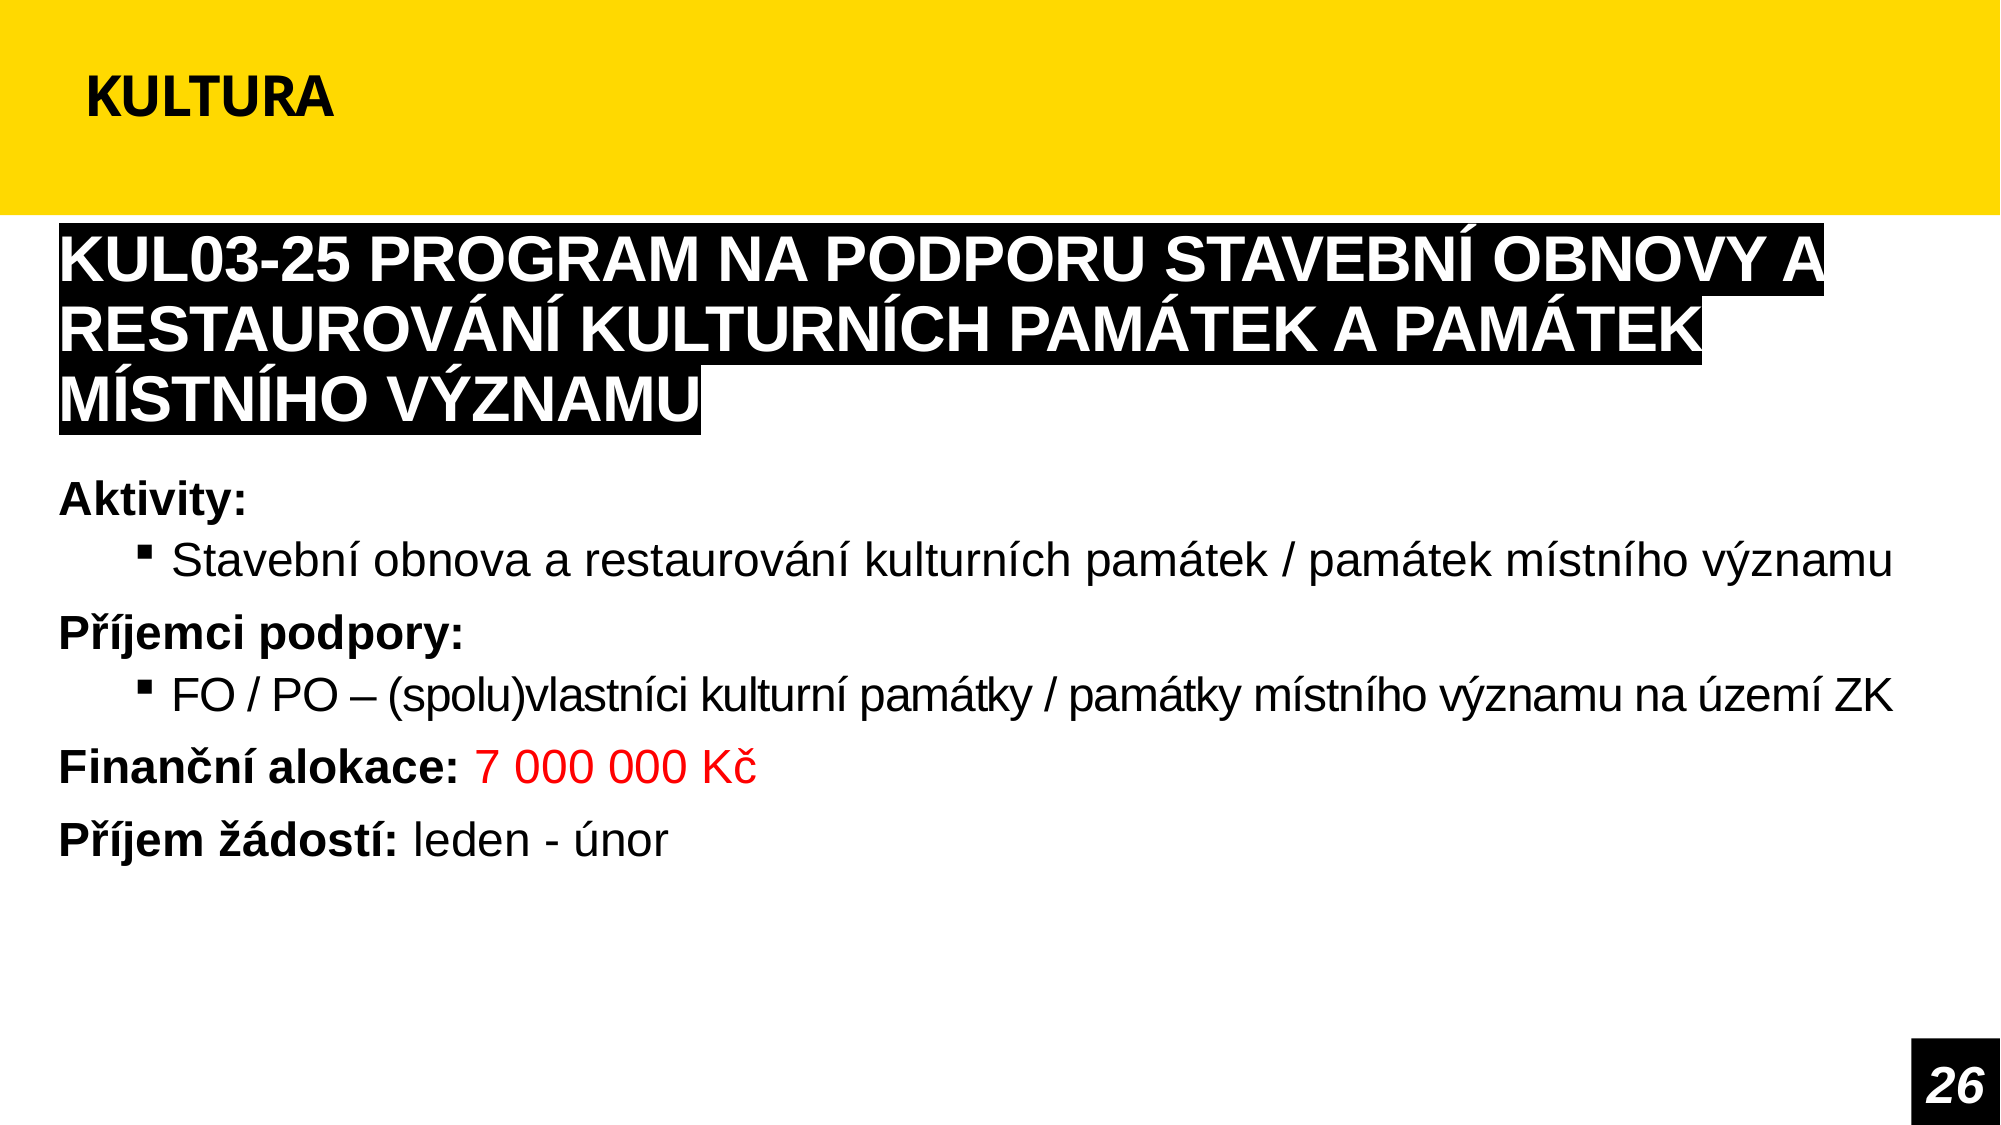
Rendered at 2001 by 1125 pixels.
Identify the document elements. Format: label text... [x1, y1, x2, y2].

list KUL03-25 PROGRAM NA PODPORU STAVEBNÍ OBNOVY A RESTAUROVÁNÍ KULTURNÍCH PAMÁTEK A PAMÁTEK MÍSTNÍHO VÝZNAMU Aktivity: Stavební obnova a restaurování kulturních památek / památek místního významu Příjemci podpory: FO / PO – (spolu)vlastníci kulturní památky / památky místního významu na území ZK Finanční alokace: 7 000 000 Kč Příjem žádostí: leden - únor [0, 218, 2000, 1125]
slide_number 26 [1911, 1038, 2000, 1125]
title KULTURA [69, 60, 1918, 214]
